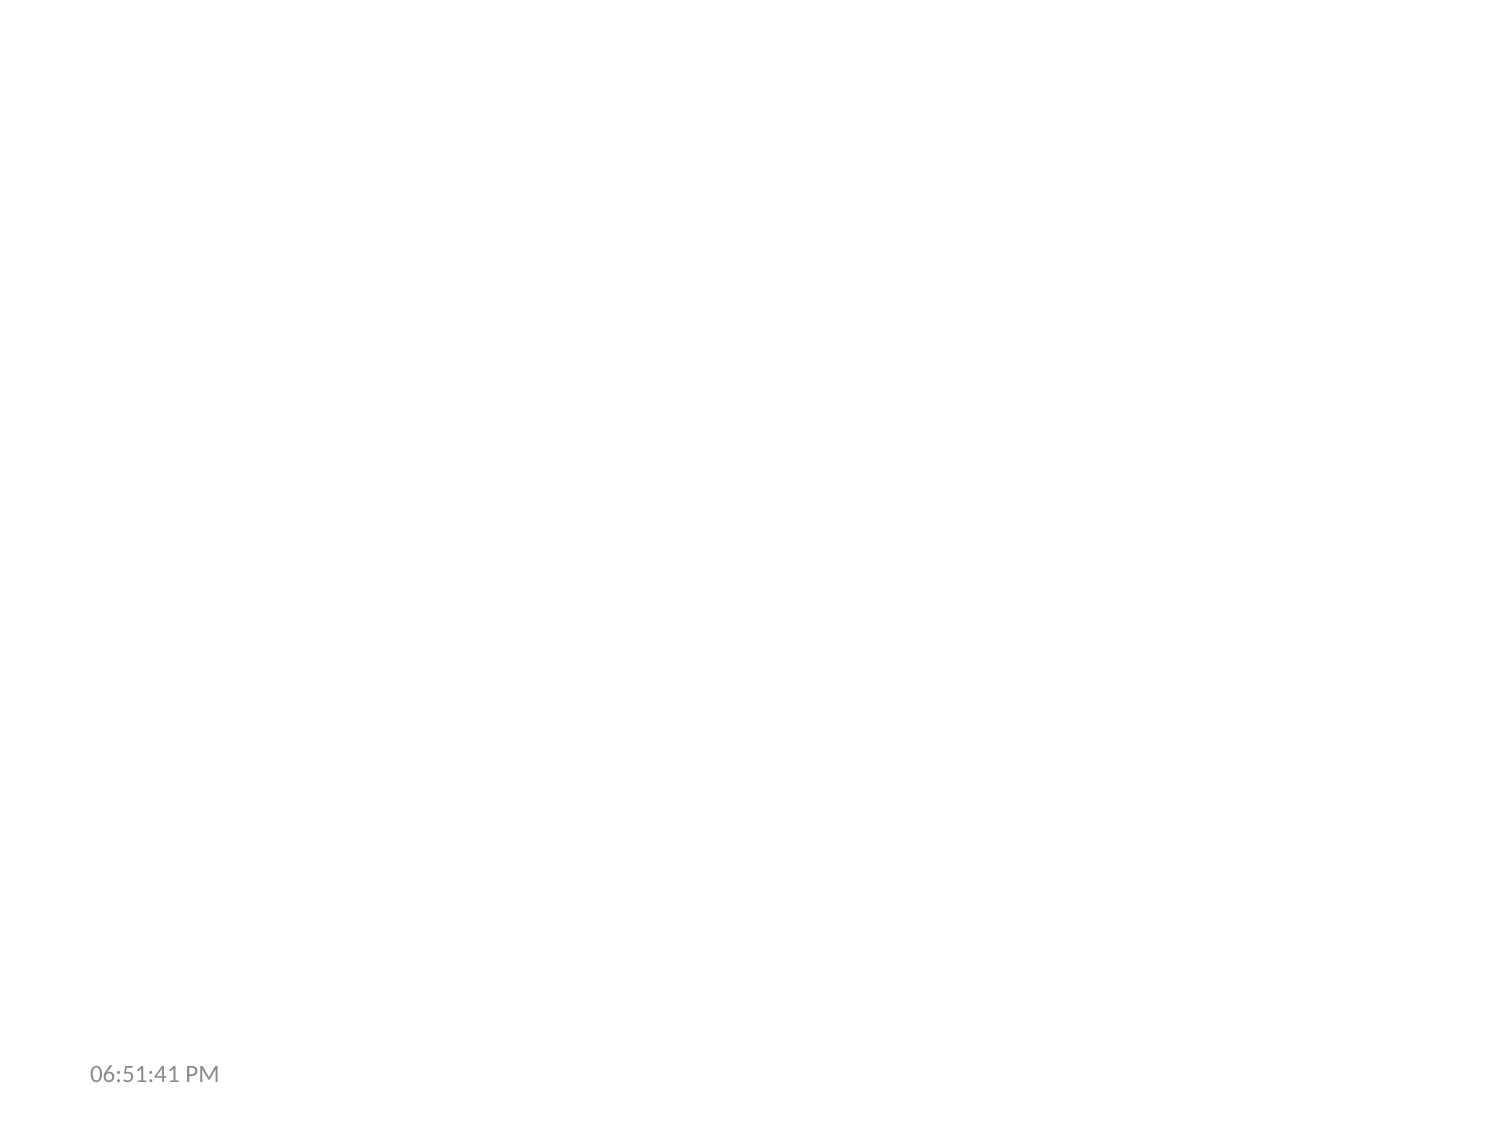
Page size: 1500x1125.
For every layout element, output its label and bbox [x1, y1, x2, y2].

slide_number [75, 1042, 425, 1103]
